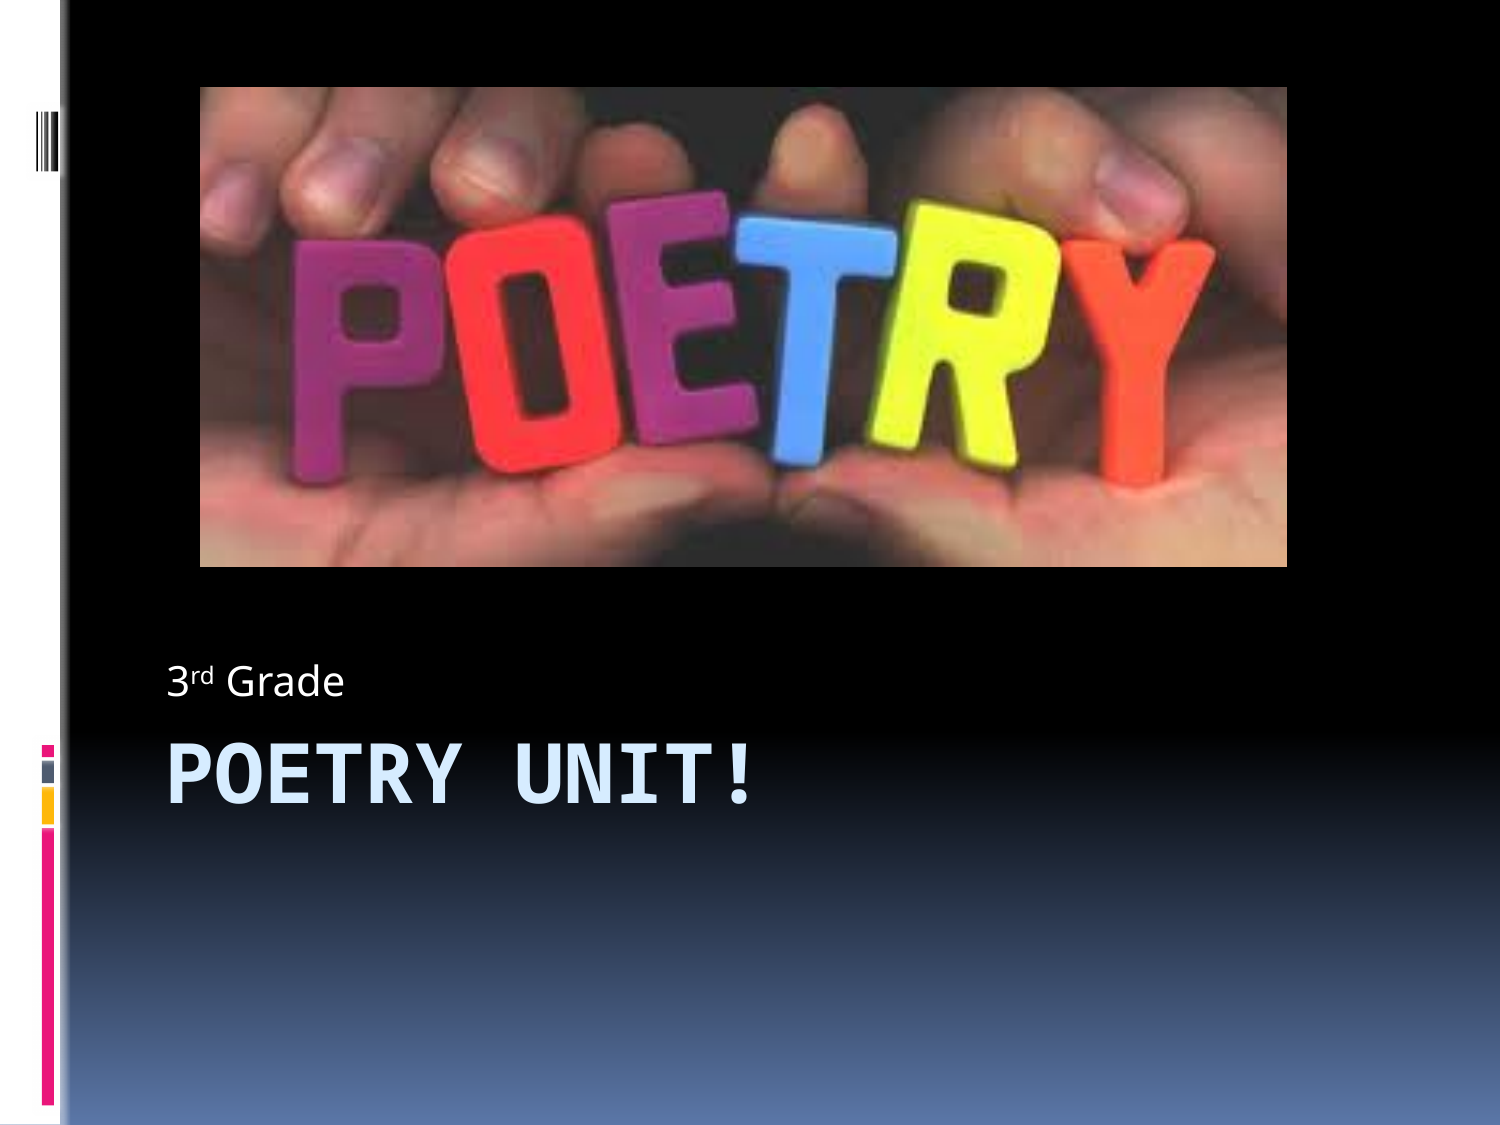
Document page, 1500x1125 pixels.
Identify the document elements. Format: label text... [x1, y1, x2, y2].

title Poetry Unit! [150, 713, 1425, 1037]
subtitle 3rd Grade [150, 464, 1425, 713]
picture [199, 87, 1287, 567]
